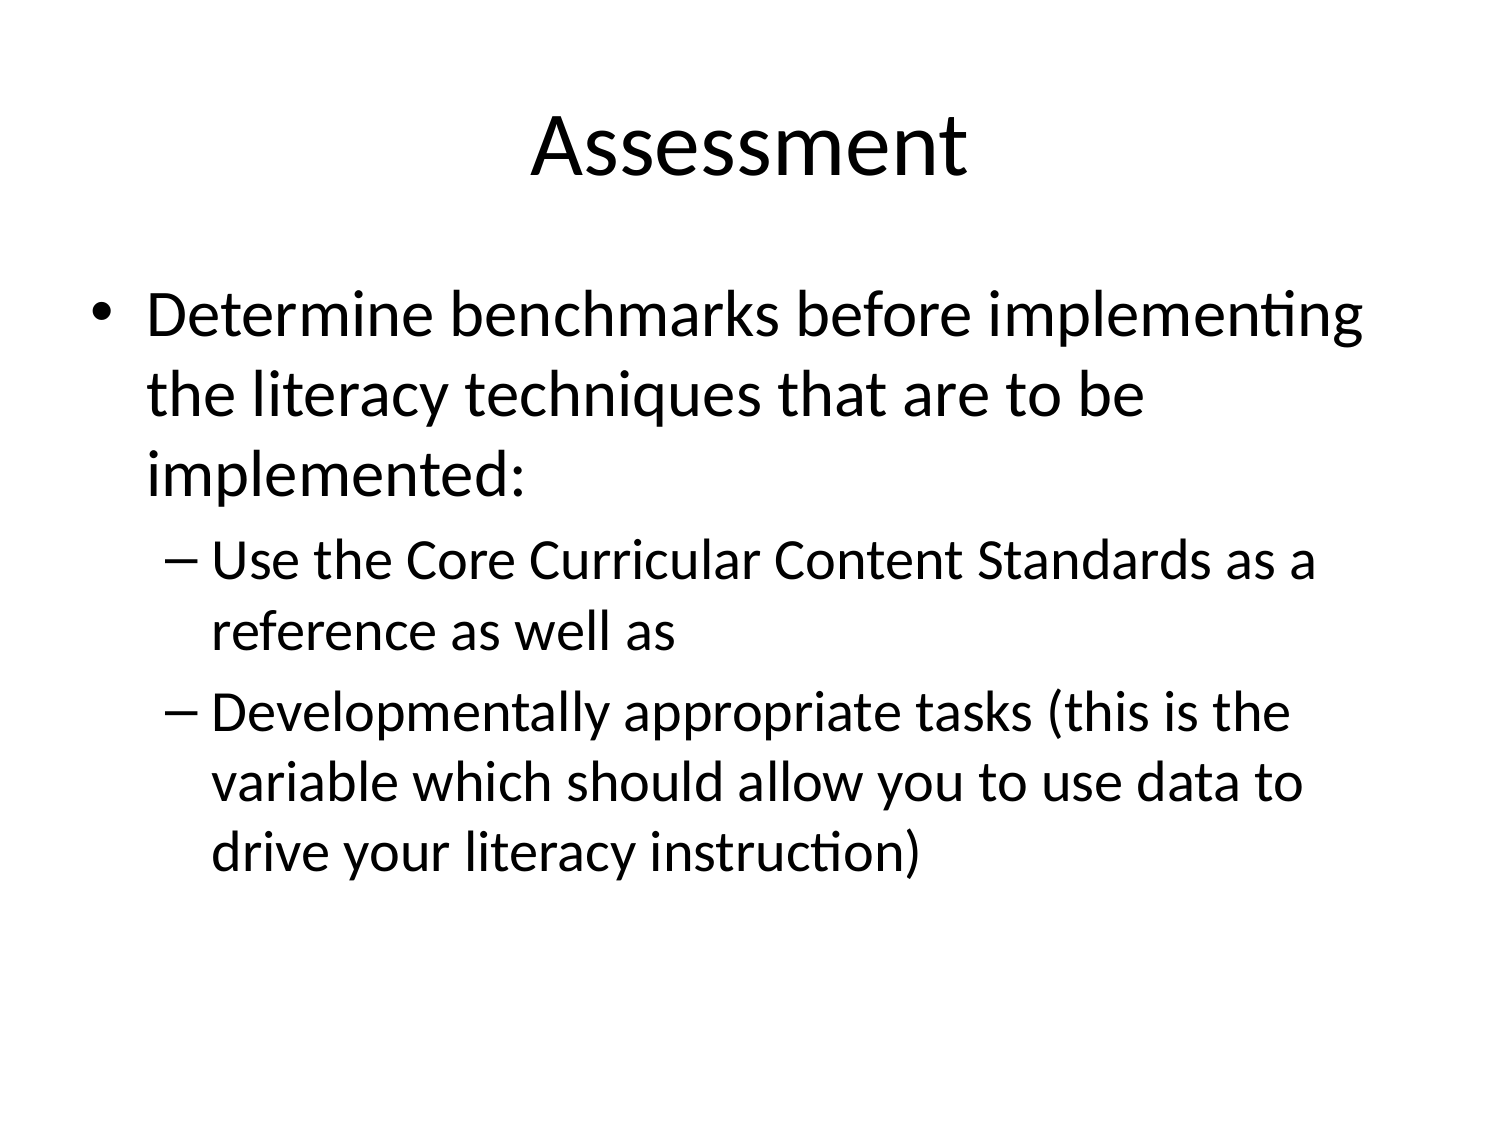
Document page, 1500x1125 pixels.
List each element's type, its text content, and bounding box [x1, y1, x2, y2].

title Assessment [75, 45, 1425, 233]
list Determine benchmarks before implementing the literacy techniques that are to be implemented: Use the Core Curricular Content Standards as a reference as well as Developmentally appropriate tasks (this is the variable which should allow you to use data to drive your literacy instruction) [75, 262, 1425, 1005]
